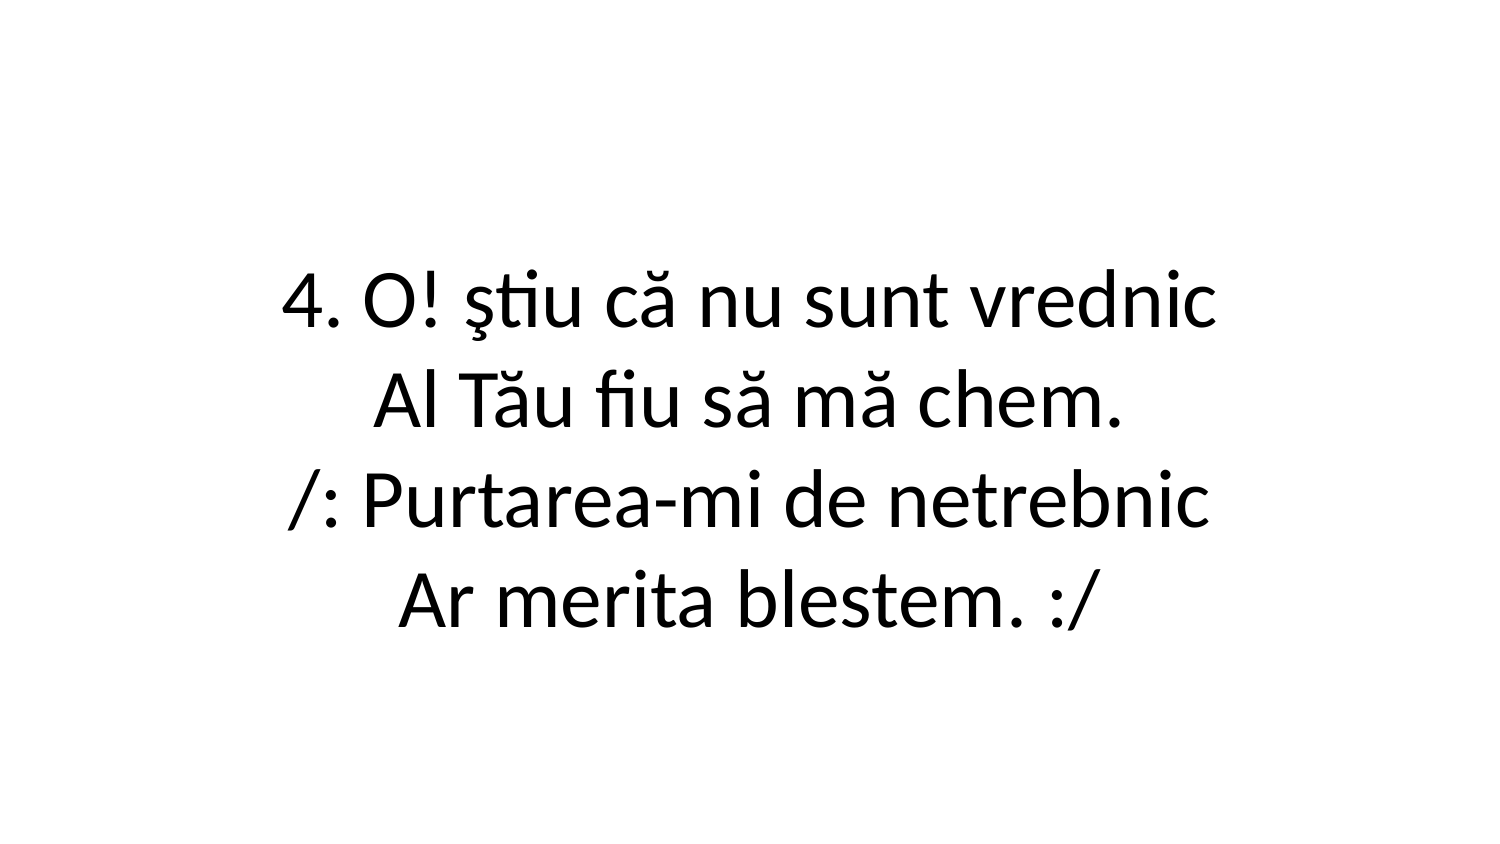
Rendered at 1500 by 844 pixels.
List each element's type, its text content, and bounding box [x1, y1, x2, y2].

text_box 4. O! ştiu că nu sunt vrednic Al Tău fiu să mă chem. /: Purtarea-mi de netrebnic Ar merita blestem. :/ [266, 192, 1234, 652]
